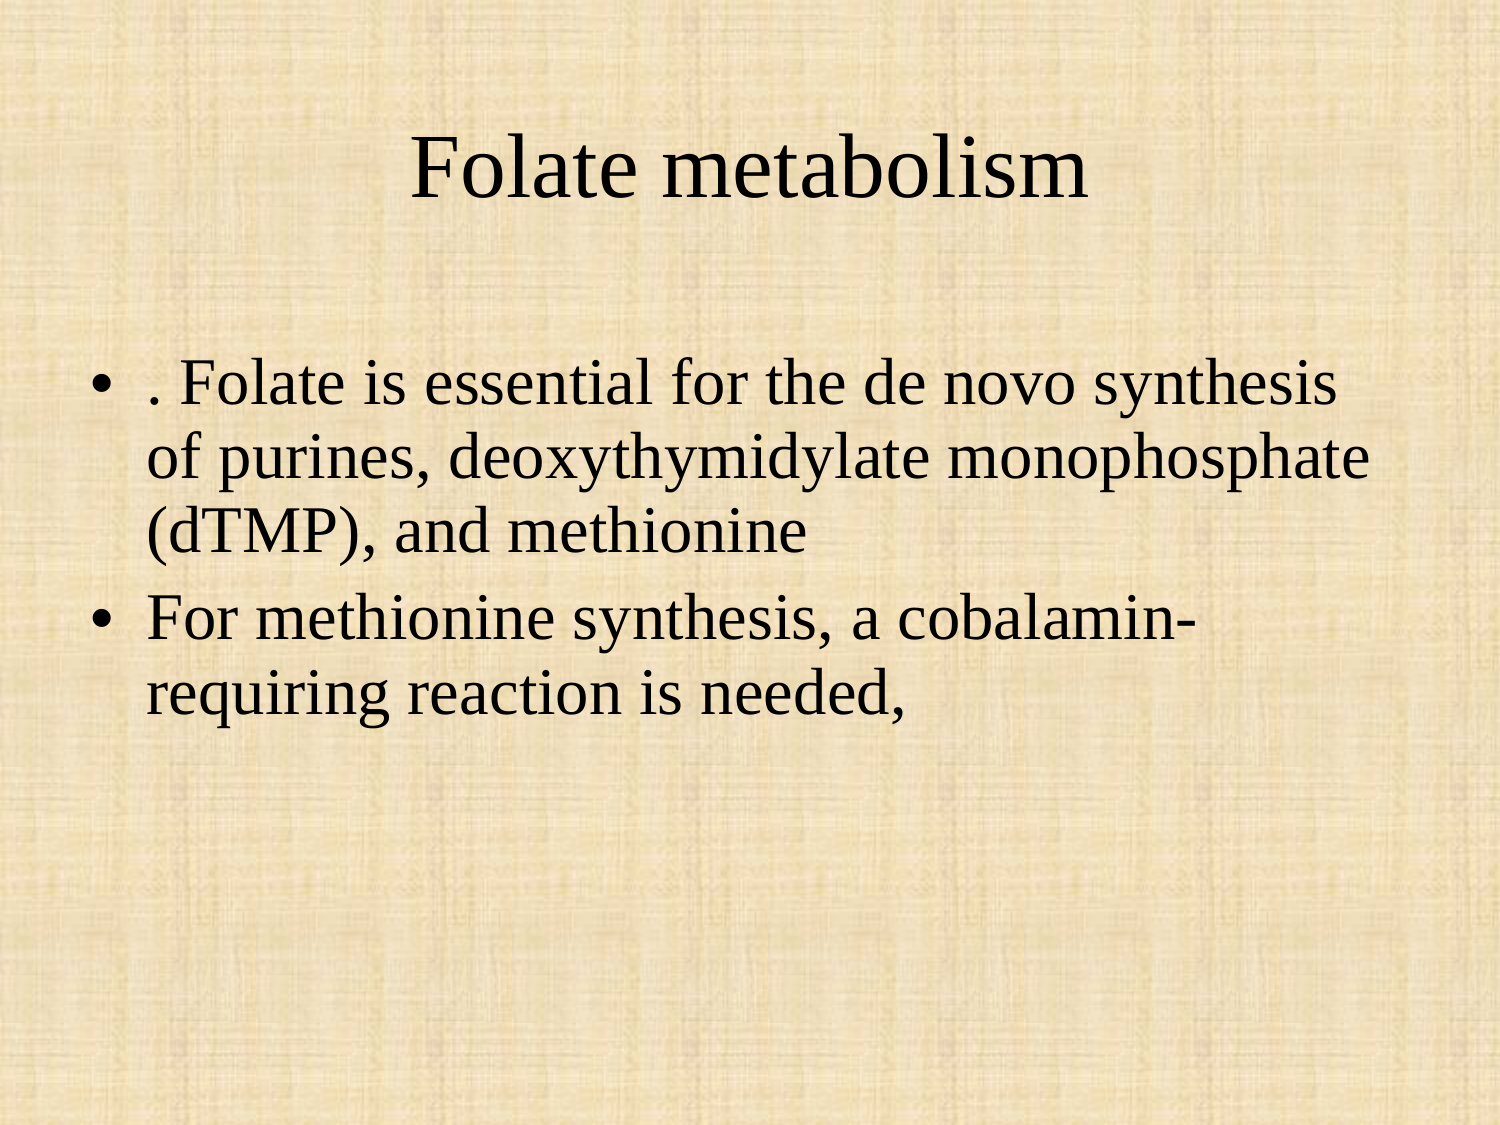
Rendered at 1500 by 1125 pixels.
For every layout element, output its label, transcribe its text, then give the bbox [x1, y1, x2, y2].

title Folate metabolism [75, 45, 1425, 288]
list . Folate is essential for the de novo synthesis of purines, deoxythymidylate monophosphate (dTMP), and methionine For methionine synthesis, a cobalamin-requiring reaction is needed, [75, 337, 1425, 1005]
